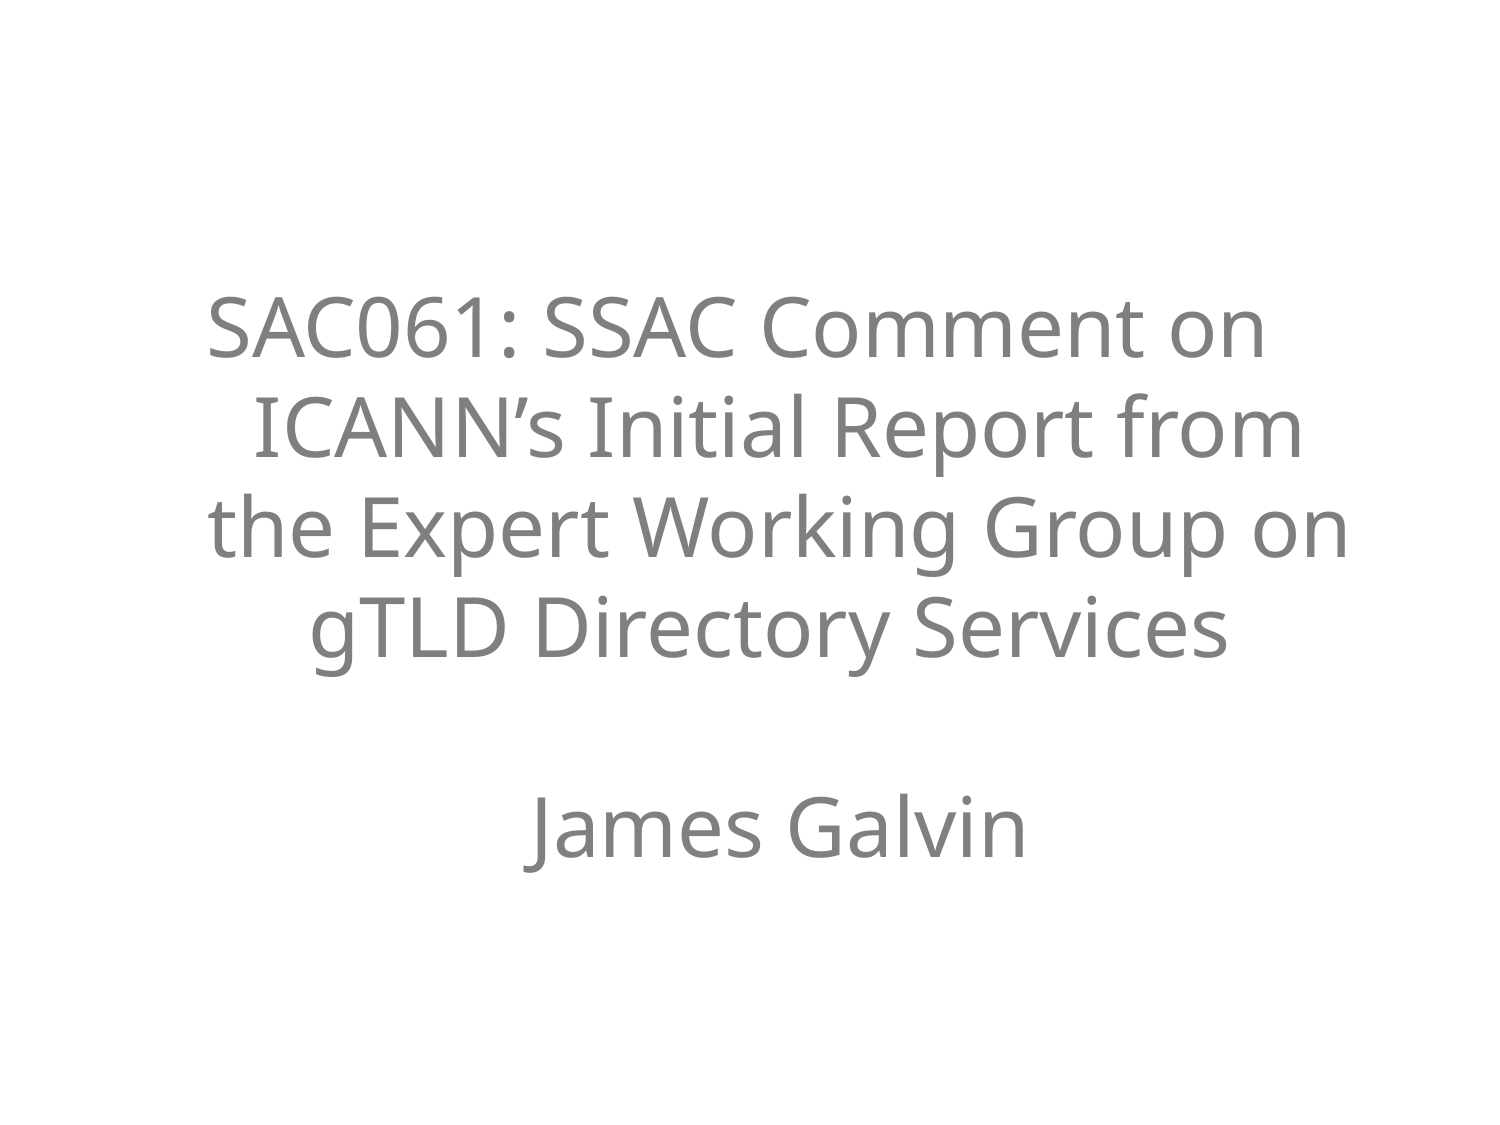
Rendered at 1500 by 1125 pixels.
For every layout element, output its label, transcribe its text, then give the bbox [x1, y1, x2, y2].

title SAC061: SSAC Comment on ICANN’s Initial Report from the Expert Working Group on gTLD Directory Services James Galvin [100, 196, 1376, 882]
